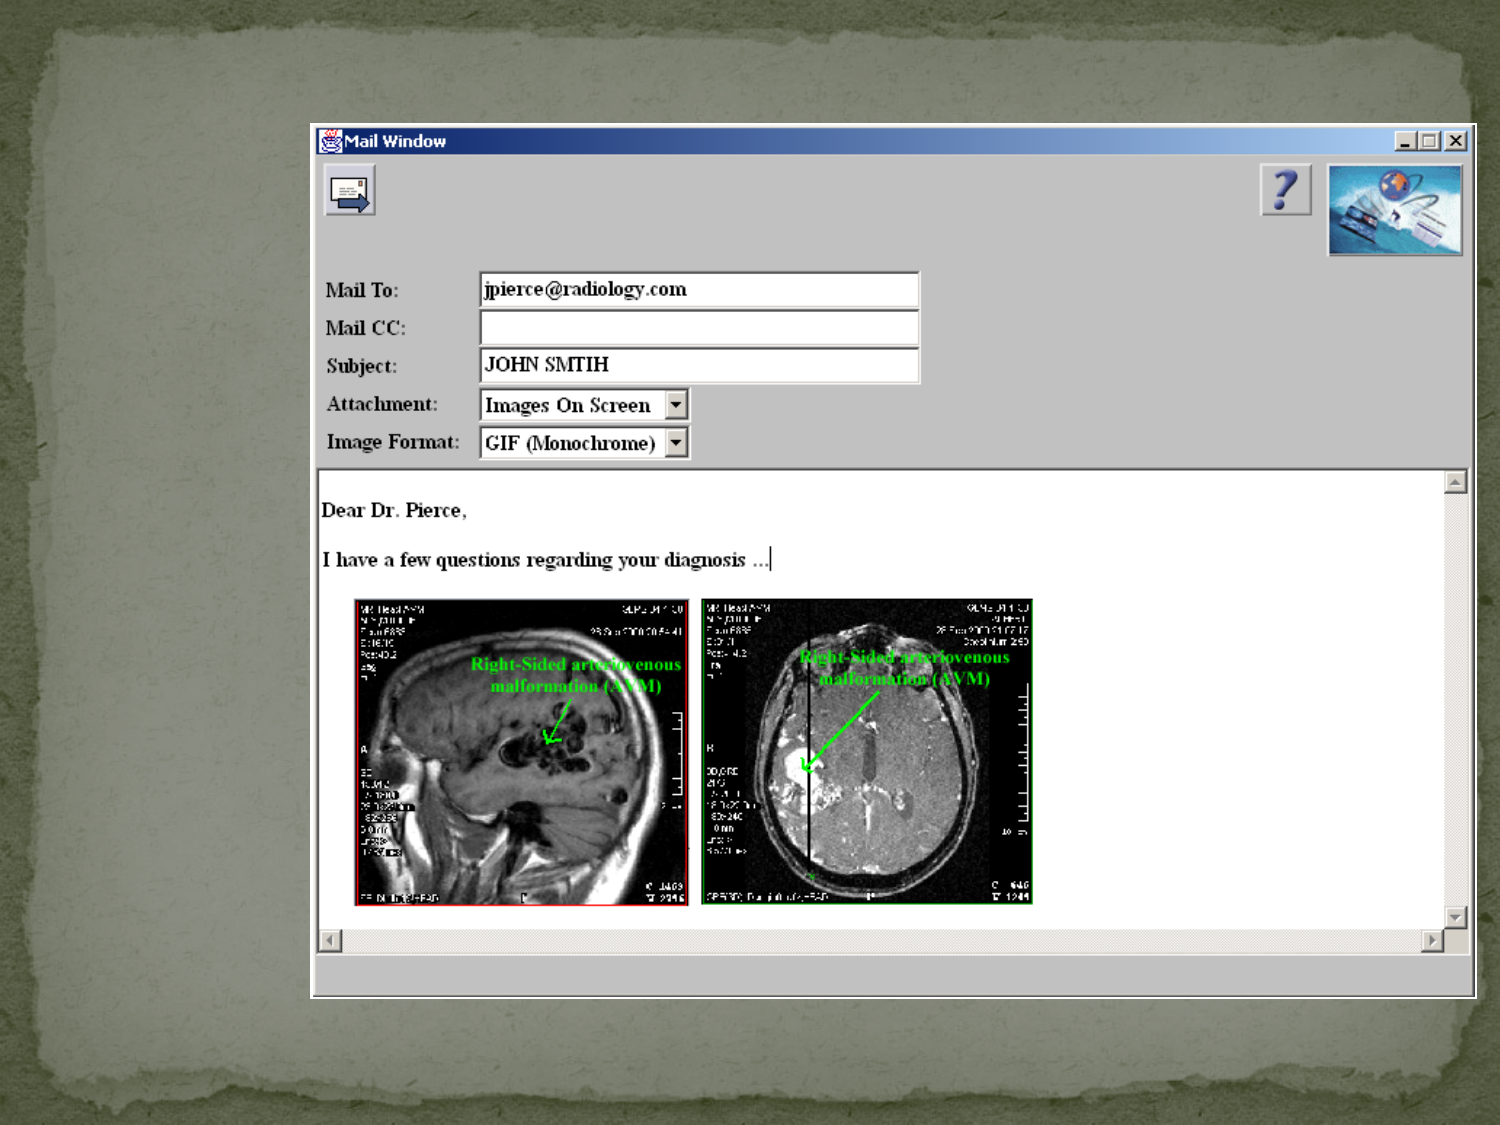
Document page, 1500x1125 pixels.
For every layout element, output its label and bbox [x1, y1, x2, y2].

picture [313, 125, 1475, 997]
